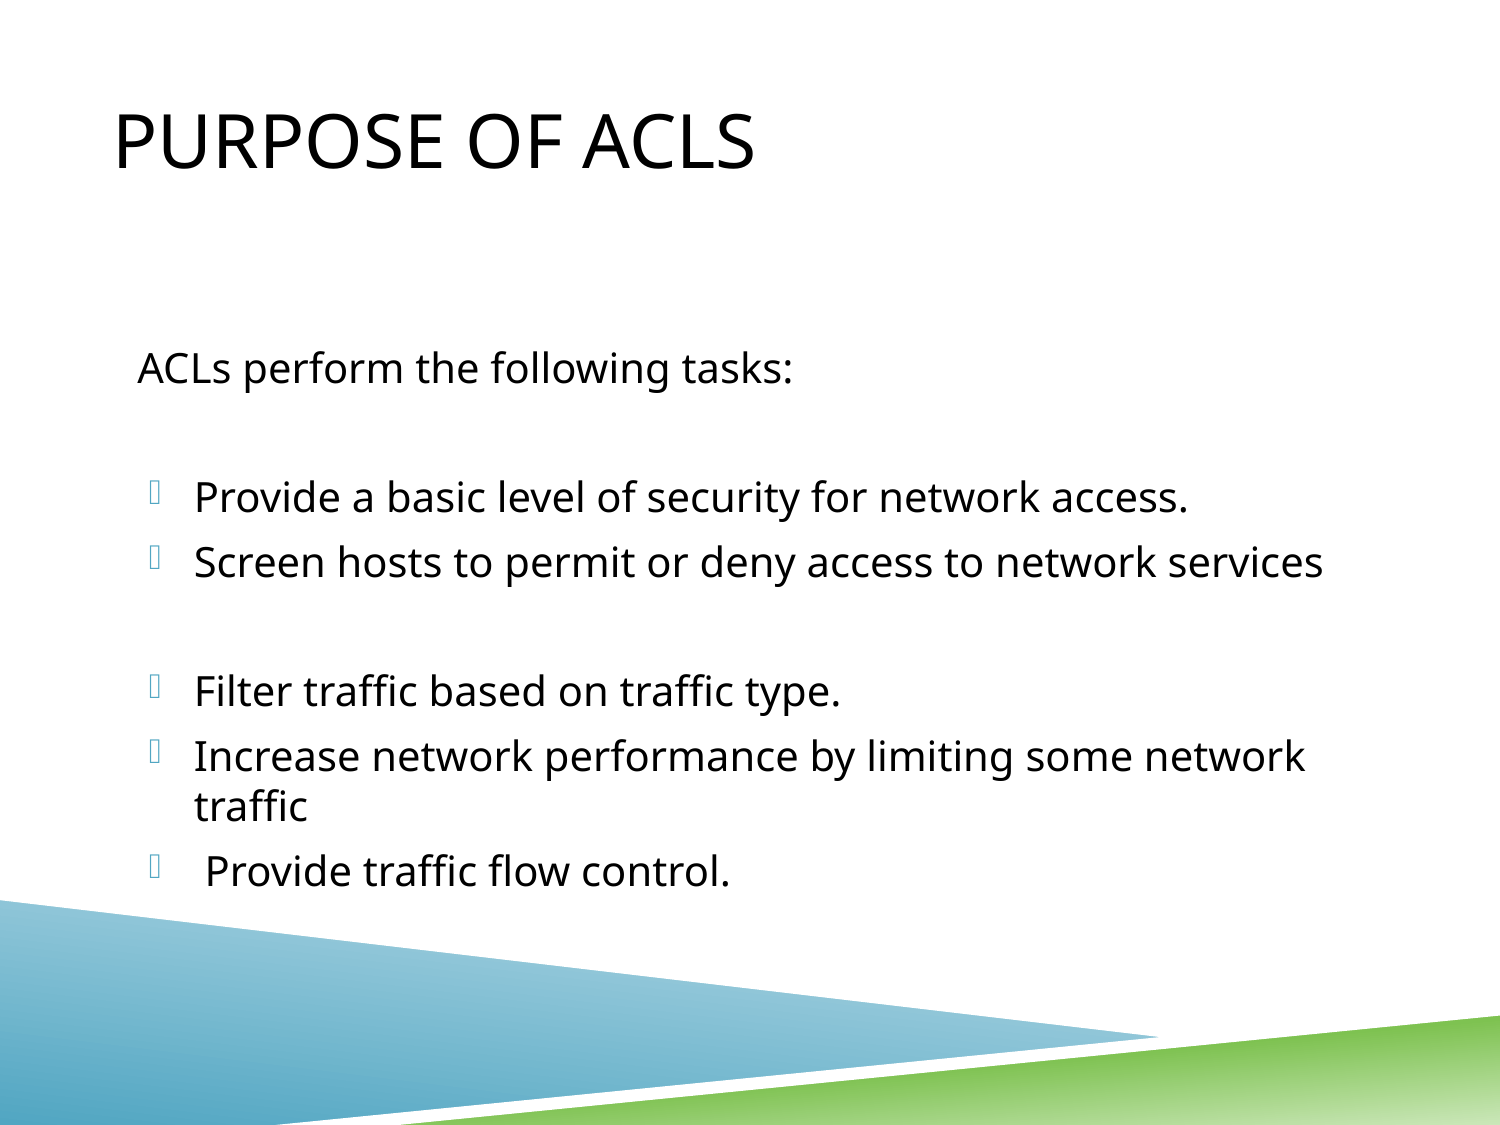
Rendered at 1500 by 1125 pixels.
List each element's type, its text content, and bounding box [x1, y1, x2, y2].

list ACLs perform the following tasks: Provide a basic level of security for network access. Screen hosts to permit or deny access to network services Filter traffic based on traffic type. Increase network performance by limiting some network traffic Provide traffic flow control. [137, 334, 1410, 983]
title Purpose of ACLs [112, 45, 1388, 233]
